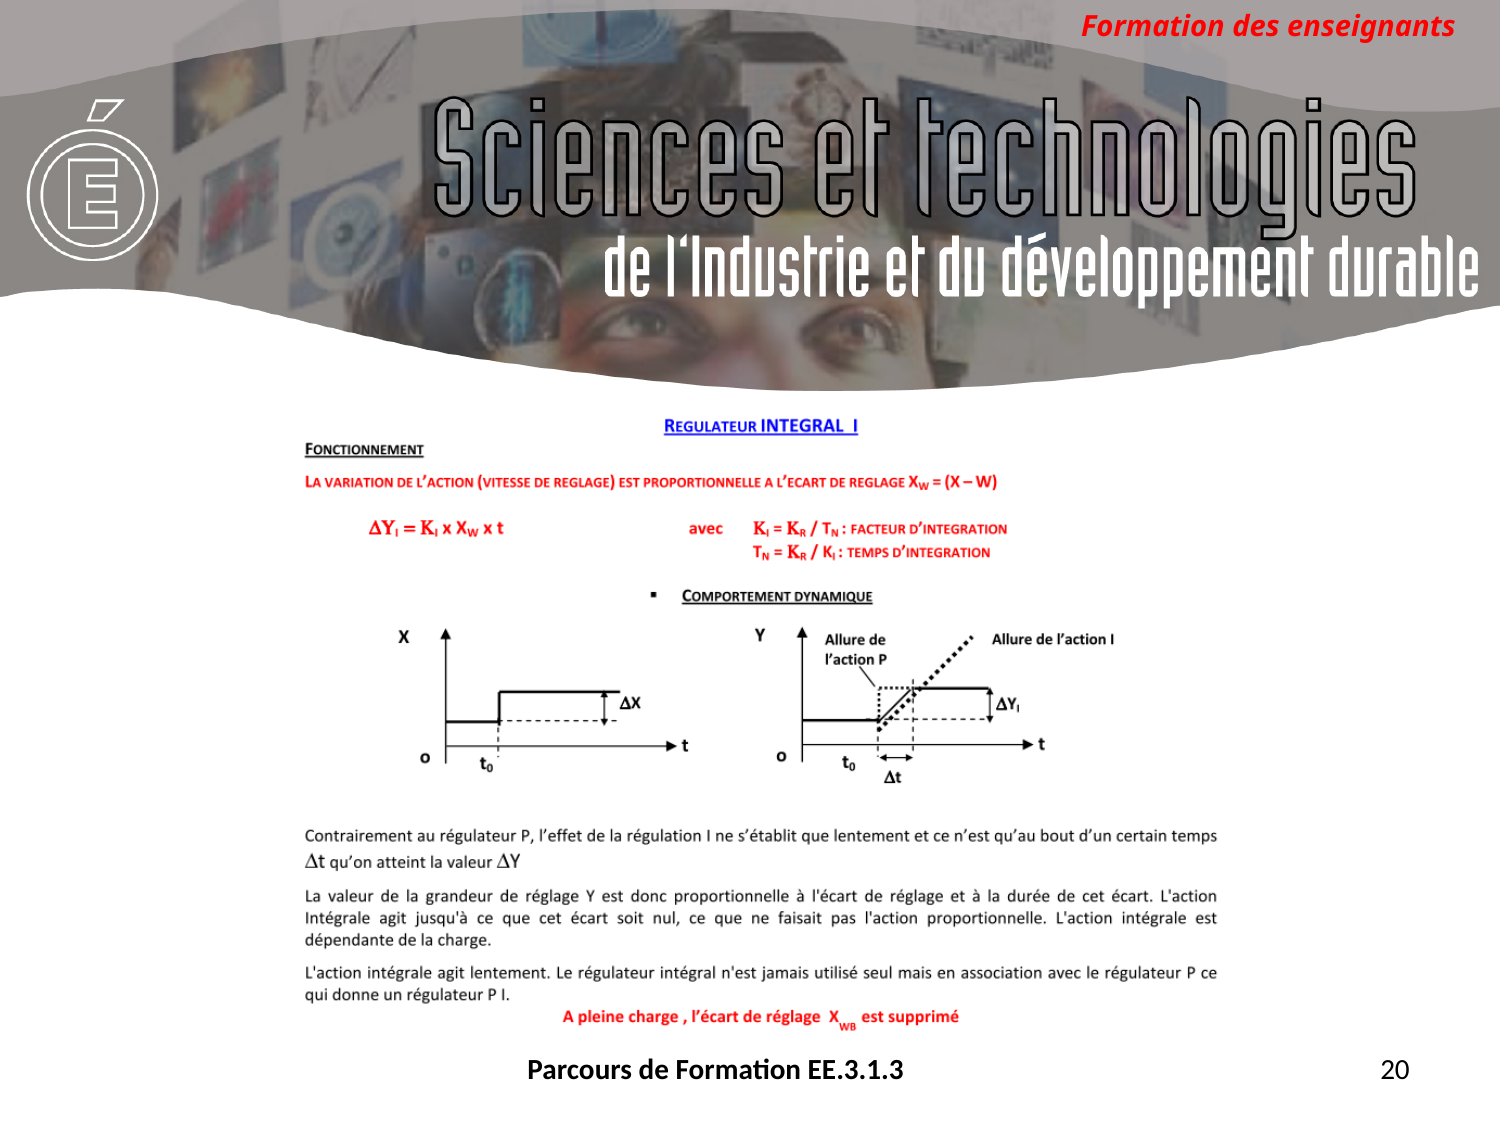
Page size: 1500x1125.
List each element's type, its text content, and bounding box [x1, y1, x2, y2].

picture [289, 402, 1239, 1047]
footer Parcours de Formation EE.3.1.3 [512, 1056, 1075, 1103]
slide_number 20 [1075, 1042, 1425, 1103]
picture [0, 0, 1500, 400]
